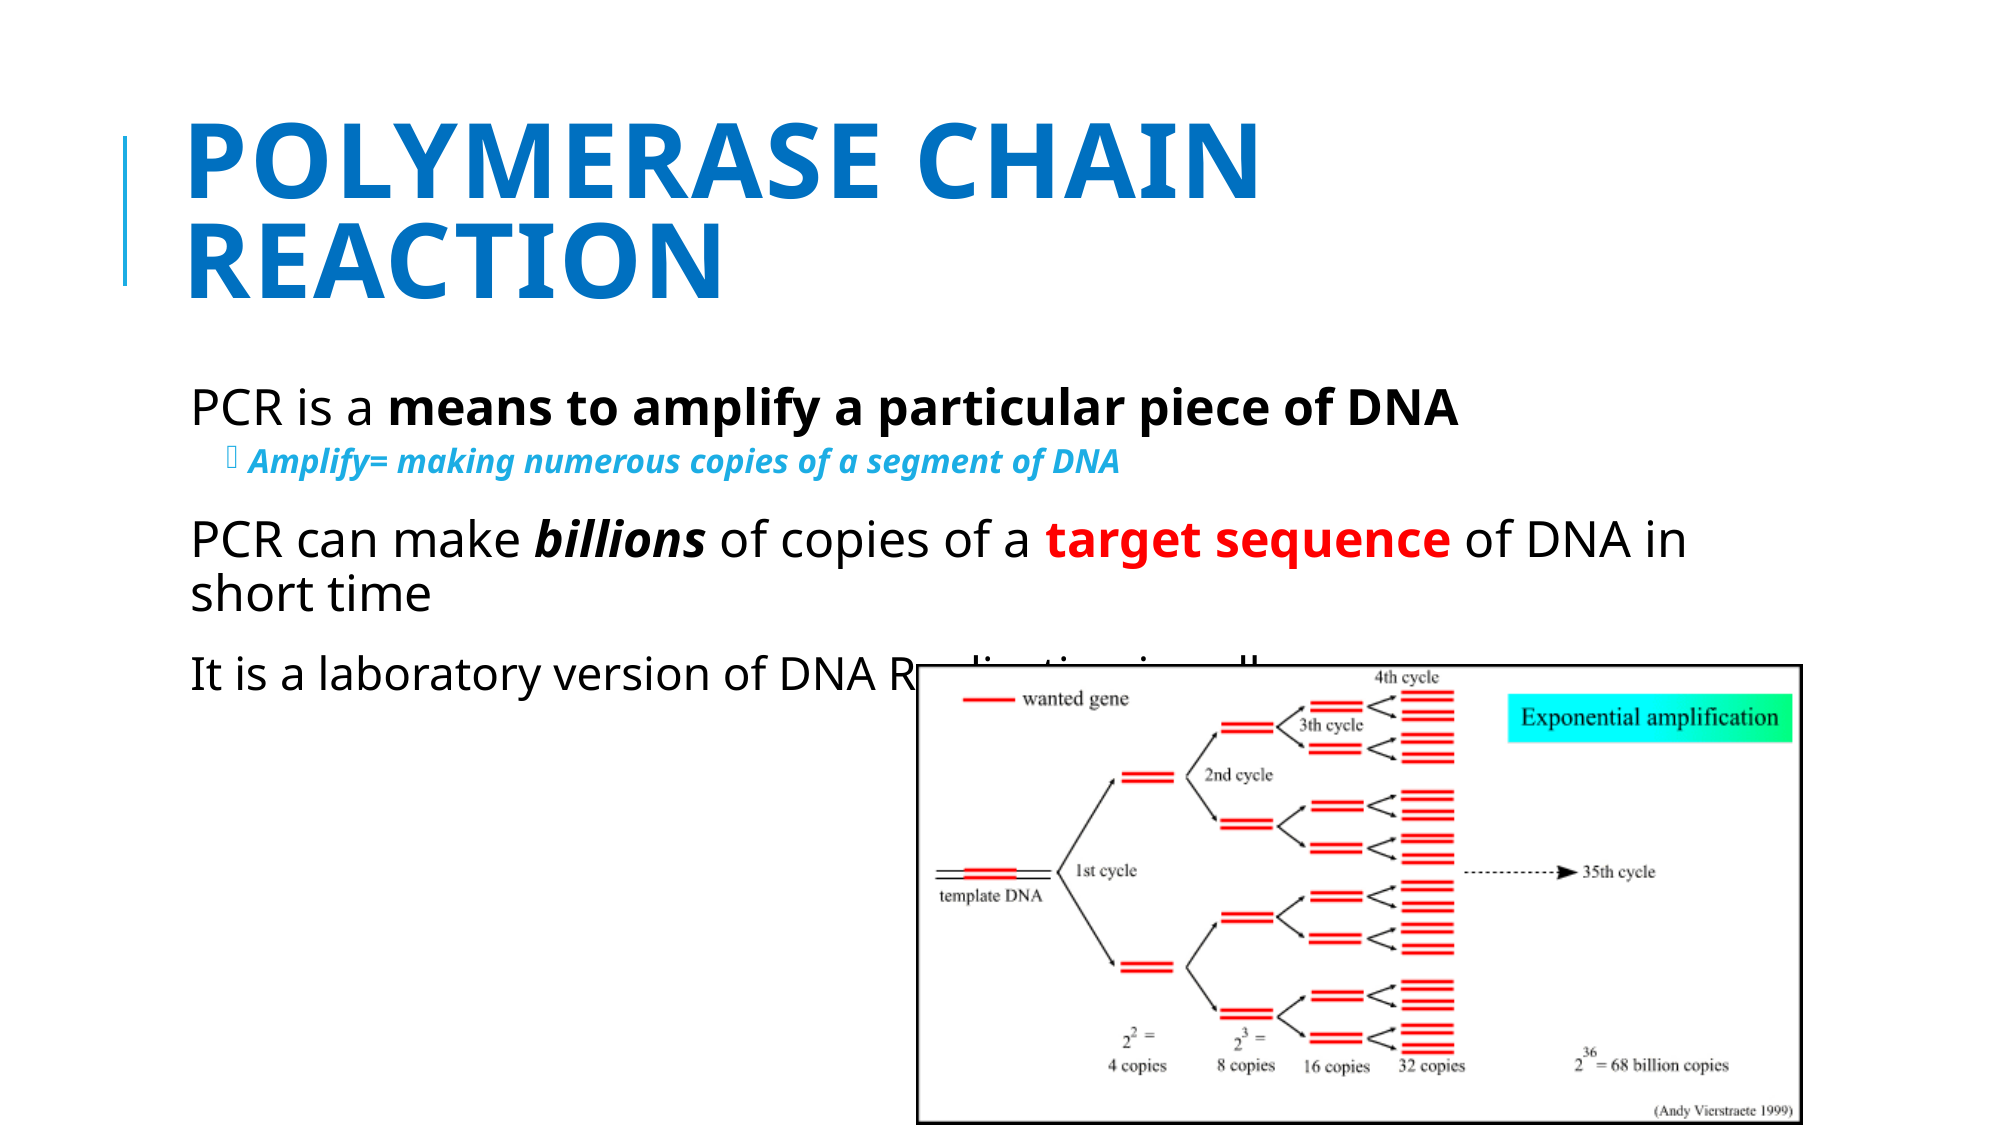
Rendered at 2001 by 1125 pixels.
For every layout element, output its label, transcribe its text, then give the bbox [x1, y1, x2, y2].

picture [916, 664, 1803, 1125]
title Polymerase Chain Reaction [168, 96, 1763, 342]
list PCR is a means to amplify a particular piece of DNA Amplify= making numerous copies of a segment of DNA PCR can make billions of copies of a target sequence of DNA in short time It is a laboratory version of DNA Replication in cells [168, 375, 1763, 1035]
